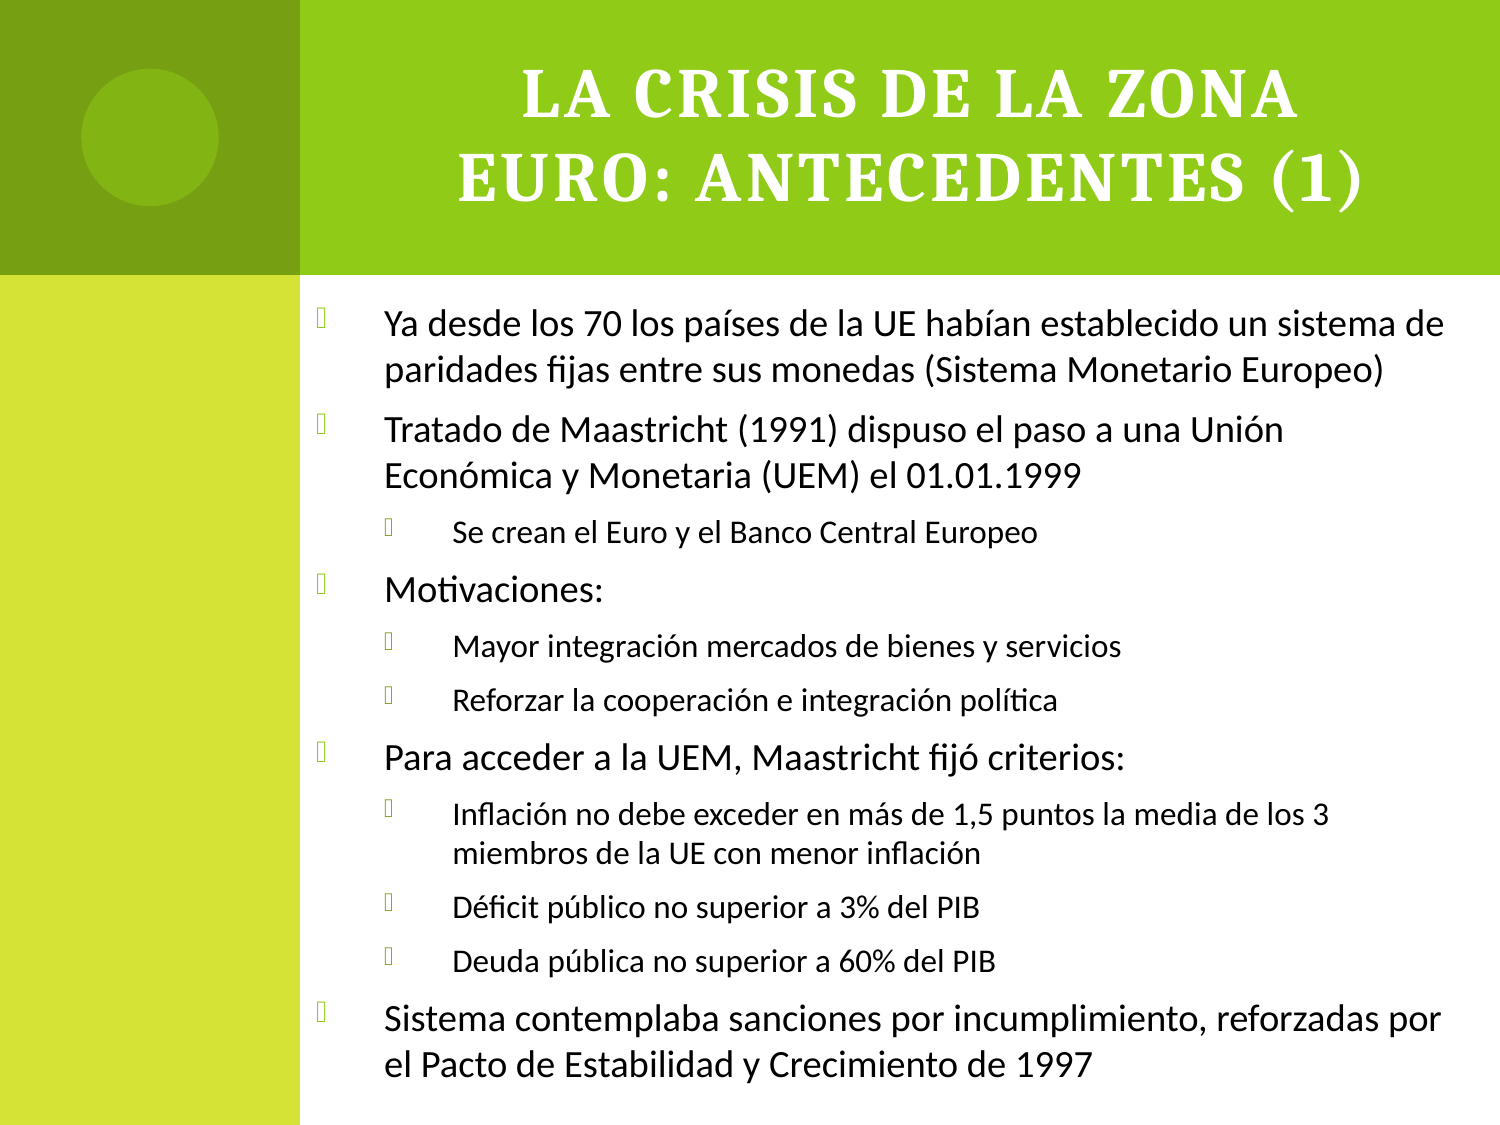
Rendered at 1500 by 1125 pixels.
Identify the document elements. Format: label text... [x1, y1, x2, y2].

list Ya desde los 70 los países de la UE habían establecido un sistema de paridades fijas entre sus monedas (Sistema Monetario Europeo) Tratado de Maastricht (1991) dispuso el paso a una Unión Económica y Monetaria (UEM) el 01.01.1999 Se crean el Euro y el Banco Central Europeo Motivaciones: Mayor integración mercados de bienes y servicios Reforzar la cooperación e integración política Para acceder a la UEM, Maastricht fijó criterios: Inflación no debe exceder en más de 1,5 puntos la media de los 3 miembros de la UE con menor inflación Déficit público no superior a 3% del PIB Deuda pública no superior a 60% del PIB Sistema contemplaba sanciones por incumplimiento, reforzadas por el Pacto de Estabilidad y Crecimiento de 1997 [301, 290, 1471, 1094]
title La crisis de la zona Euro: Antecedentes (1) [399, 37, 1425, 225]
